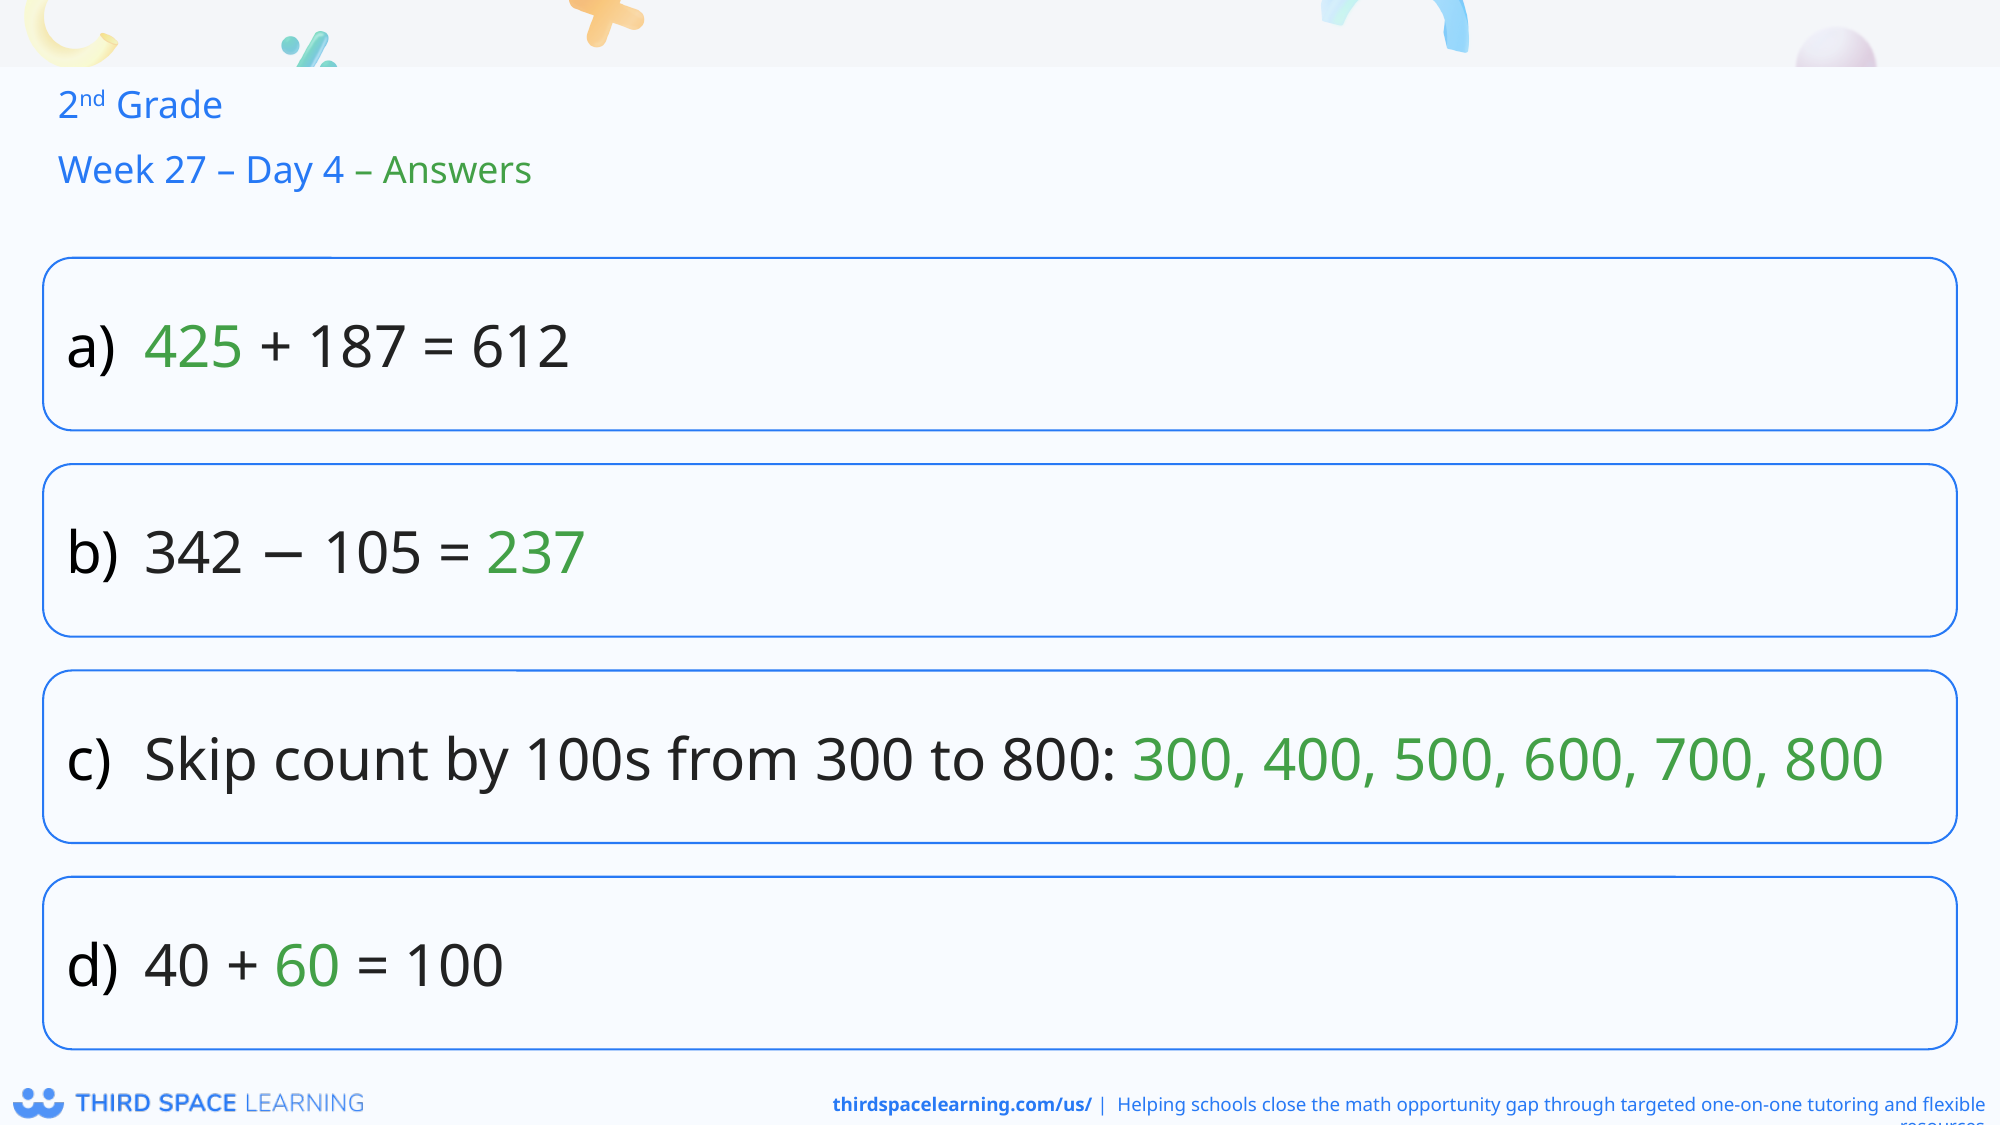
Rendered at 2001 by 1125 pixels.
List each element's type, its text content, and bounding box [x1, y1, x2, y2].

list 425 + 187 = 612 [129, 272, 1939, 416]
picture [0, 0, 2000, 67]
text_box 2nd Grade Week 27 – Day 4 – Answers [43, 73, 705, 212]
list 342 − 105 = 237 [129, 478, 1939, 623]
picture [13, 1088, 365, 1119]
list 40 + 60 = 100 [129, 891, 1939, 1035]
list Skip count by 100s from 300 to 800: 300, 400, 500, 600, 700, 800 [129, 684, 1939, 829]
